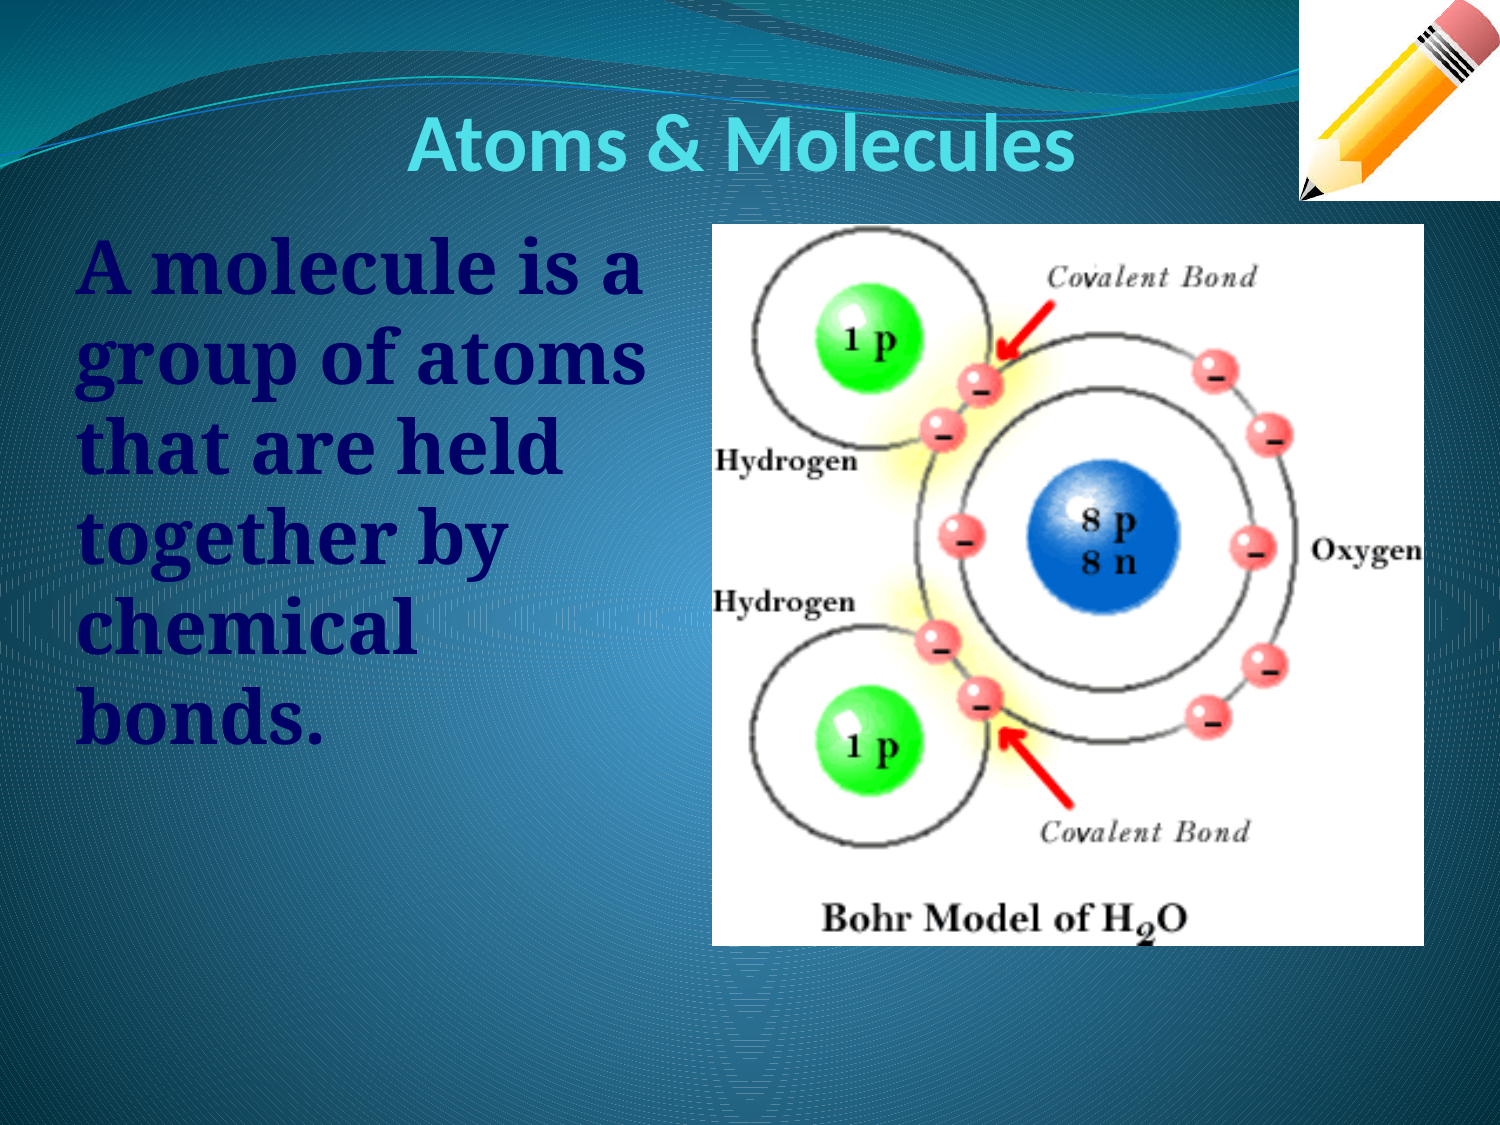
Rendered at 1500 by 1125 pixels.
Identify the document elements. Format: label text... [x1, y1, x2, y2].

title Atoms & Molecules [99, 87, 1388, 288]
subtitle A molecule is a group of atoms that are held together by chemical bonds. [75, 212, 663, 500]
picture [712, 224, 1424, 946]
picture [1298, 0, 1500, 201]
